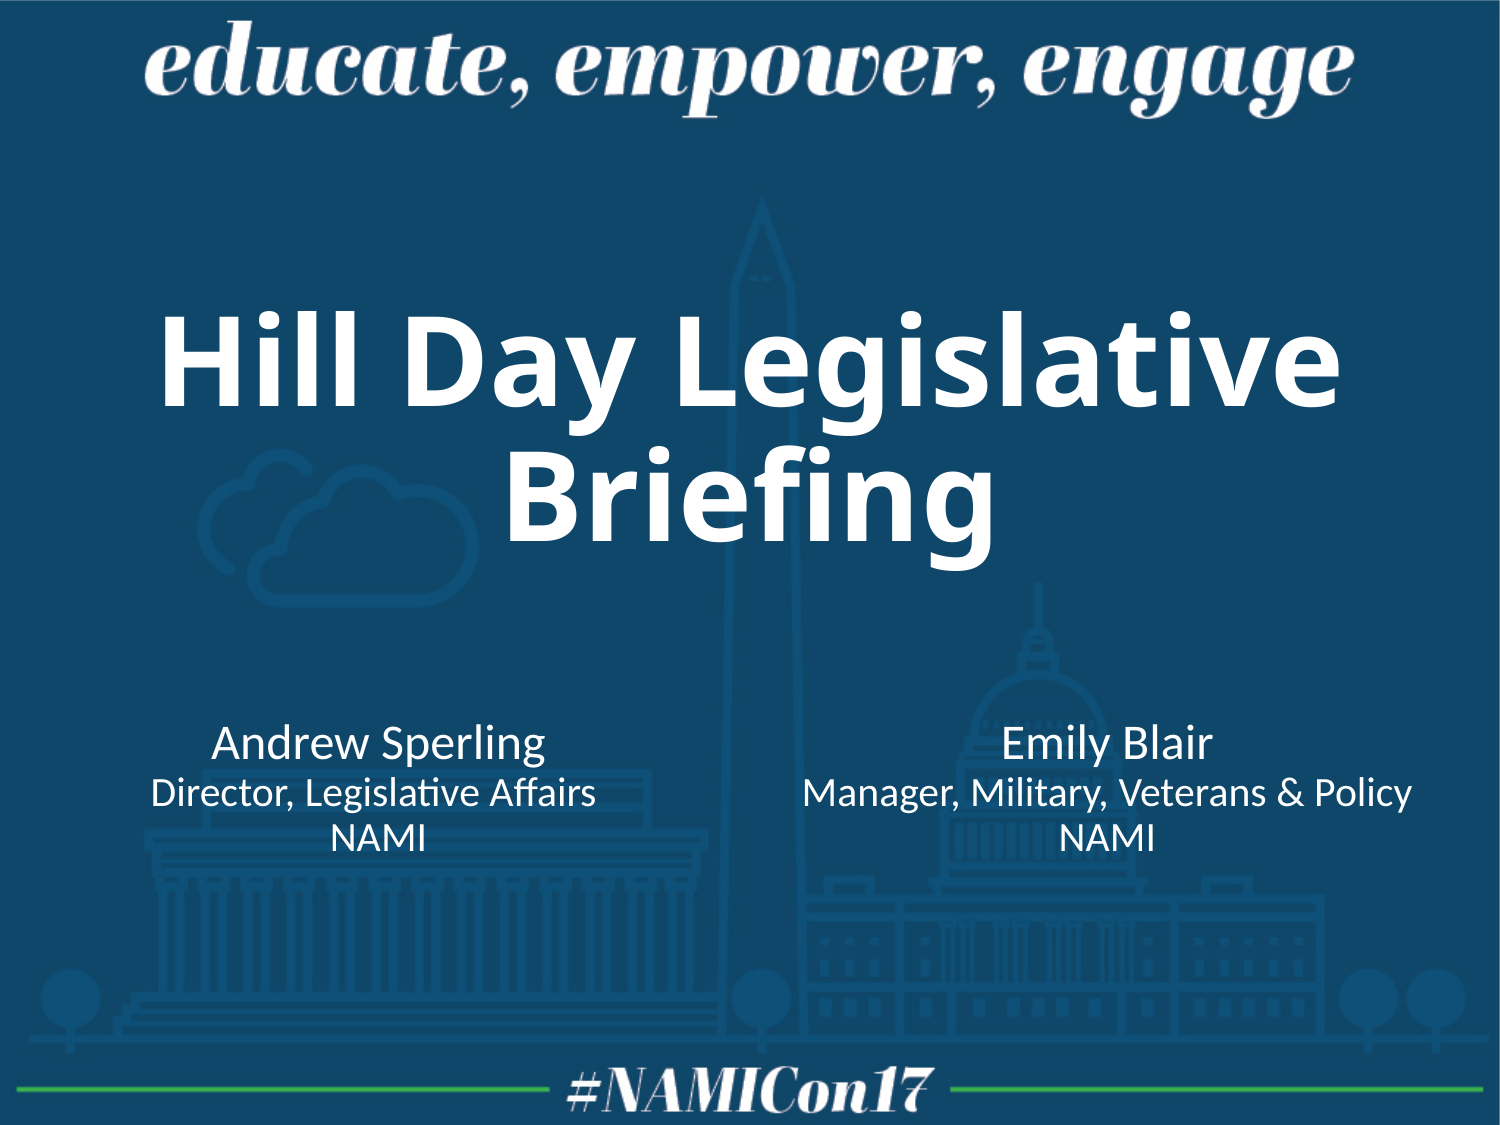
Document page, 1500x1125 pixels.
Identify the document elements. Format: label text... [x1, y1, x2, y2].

picture [0, 0, 1500, 1125]
text_box Emily Blair Manager, Military, Veterans & Policy NAMI [770, 708, 1445, 981]
title Hill Day Legislative Briefing [112, 184, 1388, 576]
subtitle Andrew Sperling Director, Legislative Affairs NAMI [92, 708, 665, 981]
